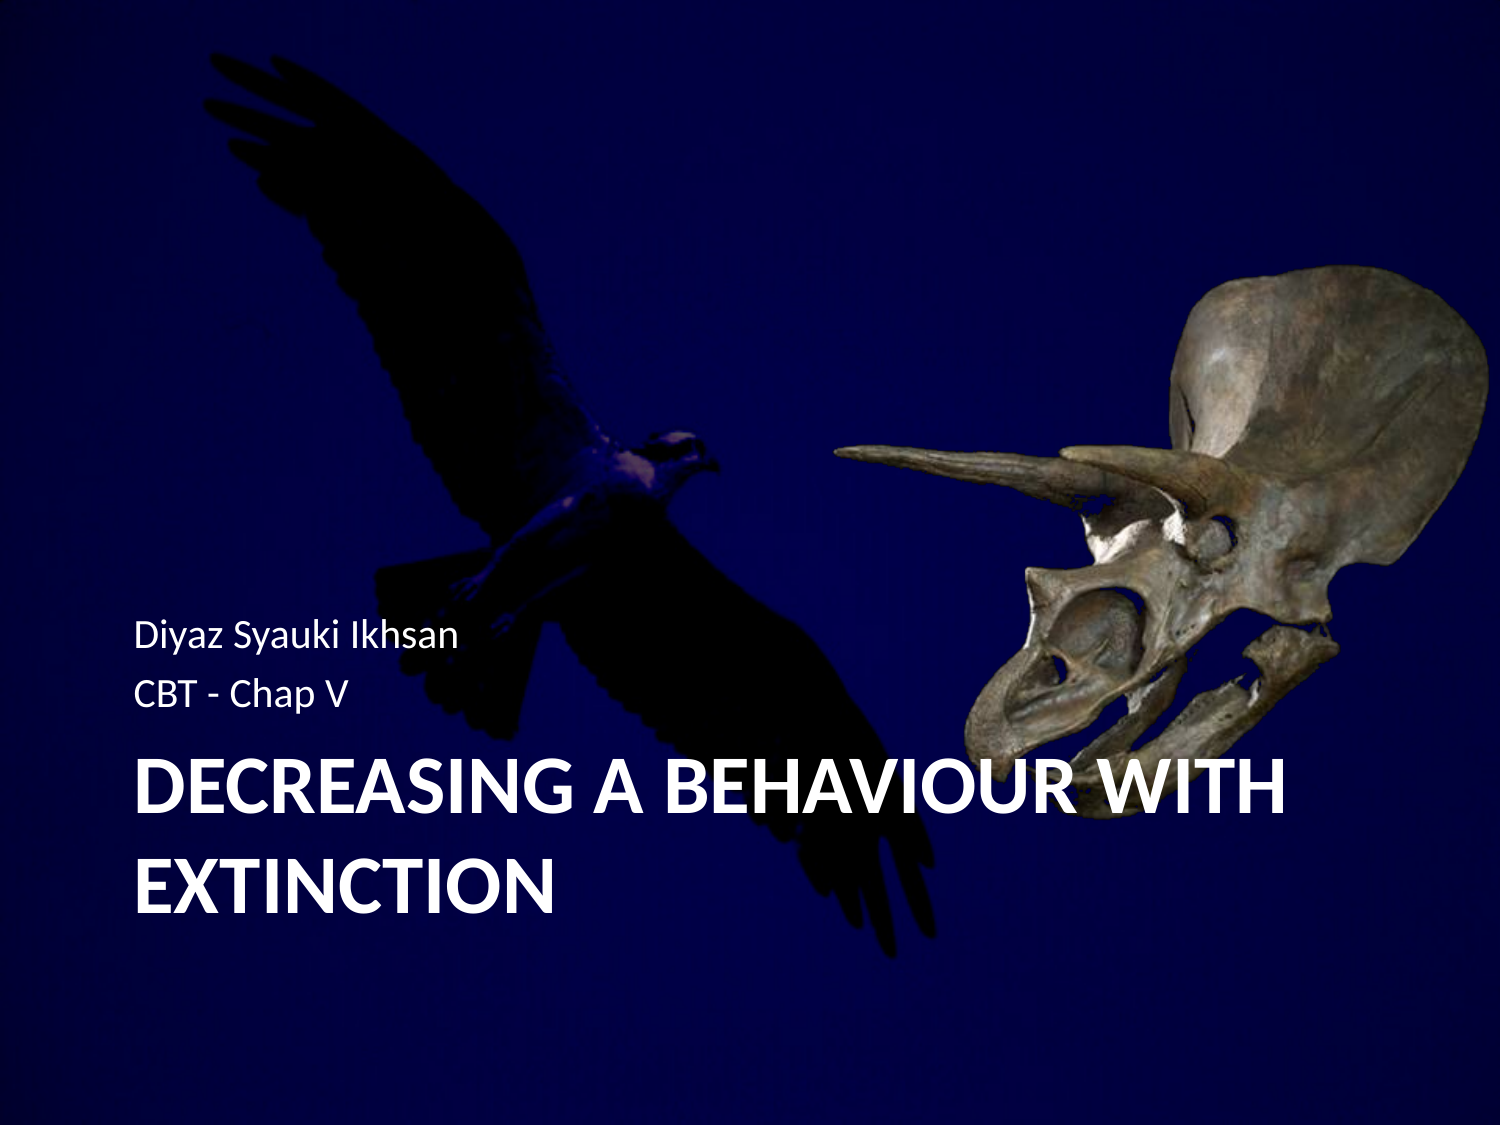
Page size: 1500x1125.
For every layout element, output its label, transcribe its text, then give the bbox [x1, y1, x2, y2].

title Decreasing a behaviour with extinction [118, 723, 1394, 947]
list Diyaz Syauki Ikhsan CBT - Chap V [118, 476, 744, 723]
picture [0, 0, 1500, 1125]
